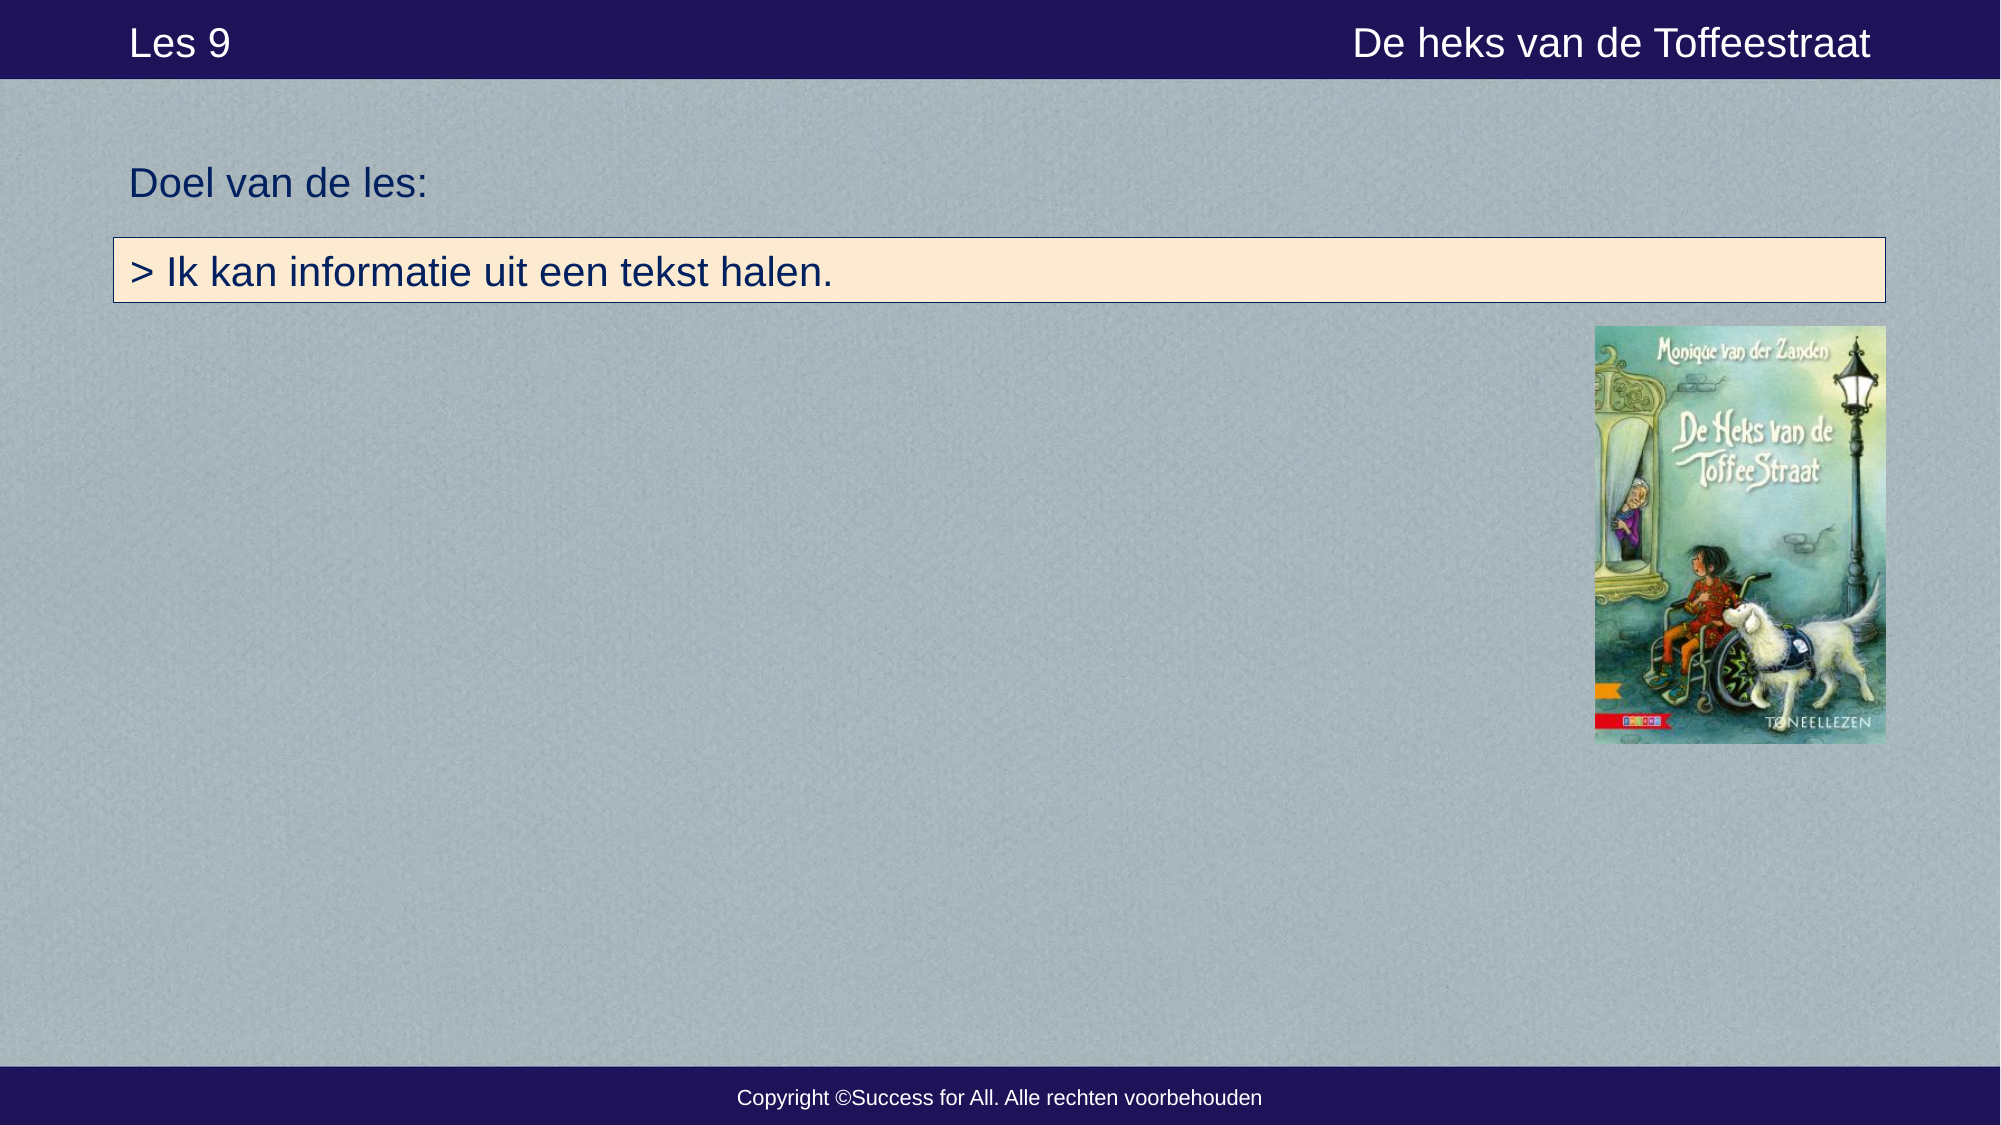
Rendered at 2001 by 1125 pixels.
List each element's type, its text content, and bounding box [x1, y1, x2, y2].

text_box Copyright ©Success for All. Alle rechten voorbehouden [0, 1076, 2000, 1125]
text_box De heks van de Toffeestraat [999, 8, 1886, 73]
text_box Doel van de les: [113, 148, 1635, 214]
text_box Les 9 [114, 8, 354, 73]
picture [0, 0, 2001, 1125]
text_box > Ik kan informatie uit een tekst halen. [113, 237, 1886, 303]
